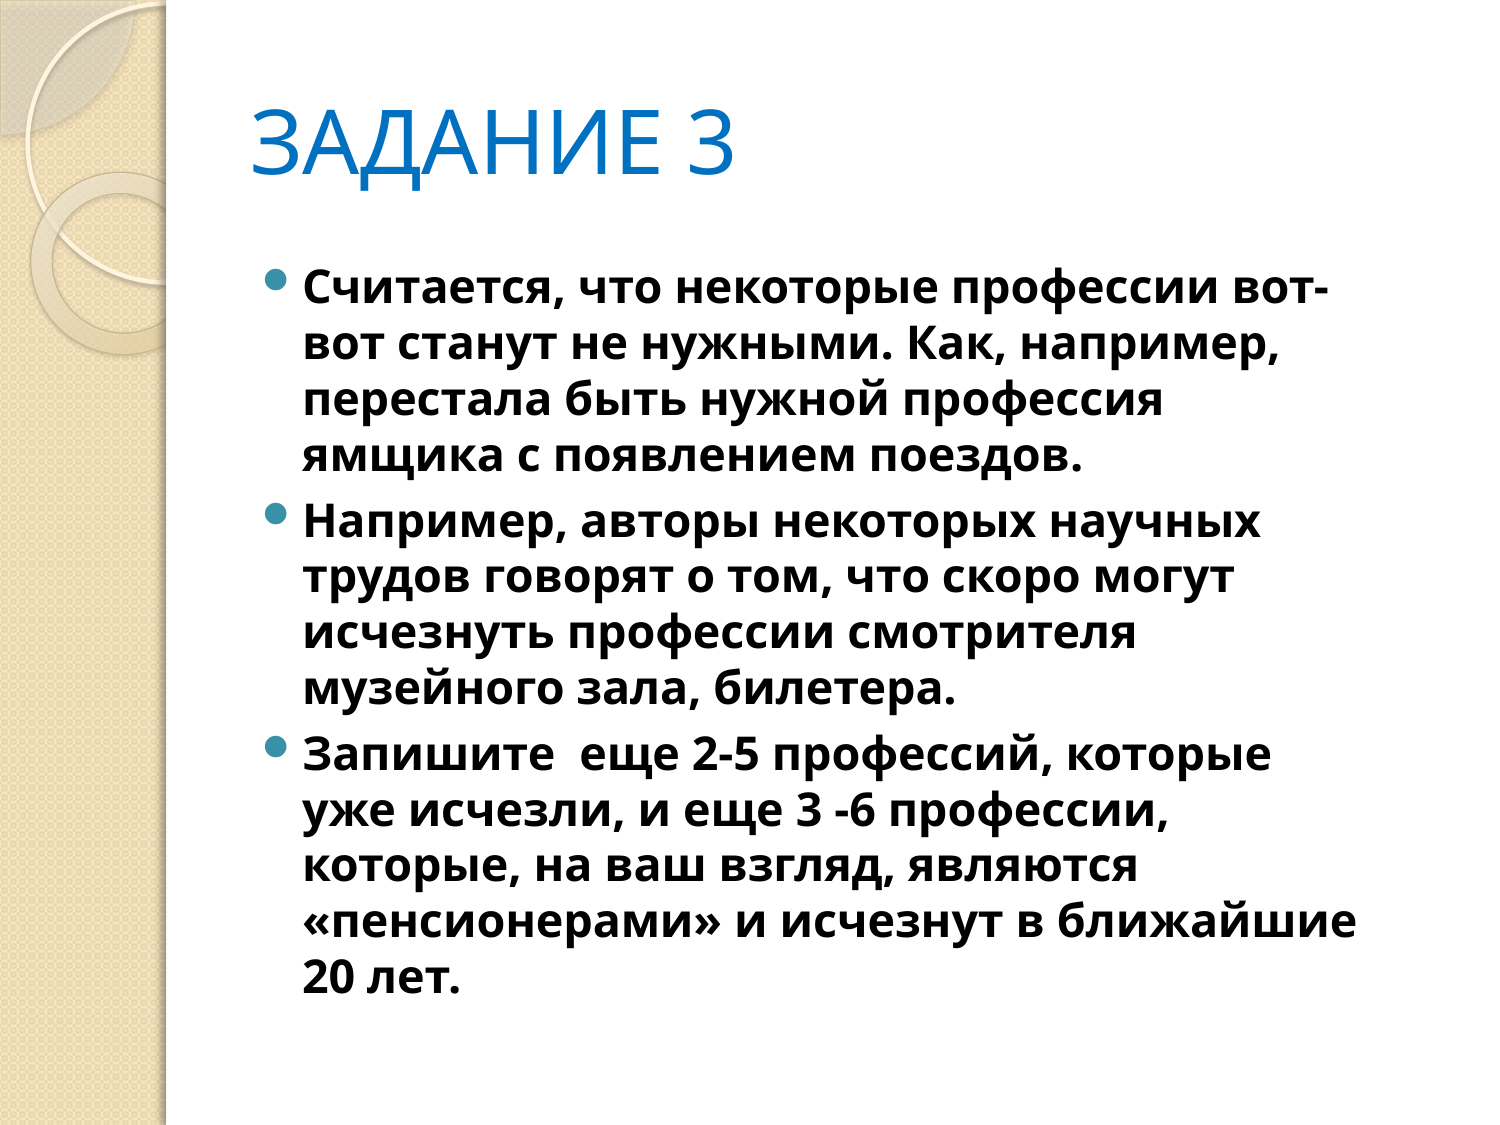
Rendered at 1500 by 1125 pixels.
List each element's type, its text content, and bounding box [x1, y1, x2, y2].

title ЗАДАНИЕ 3 [235, 45, 1466, 233]
list Считается, что некоторые профессии вот-вот станут не нужными. Как, например, перестала быть нужной профессия ямщика с появлением поездов. Например, авторы некоторых научных трудов говорят о том, что скоро могут исчезнуть профессии смотрителя музейного зала, билетера. Запишите еще 2-5 профессий, которые уже исчезли, и еще 3 -6 профессии, которые, на ваш взгляд, являются «пенсионерами» и исчезнут в ближайшие 20 лет. [235, 249, 1383, 1015]
